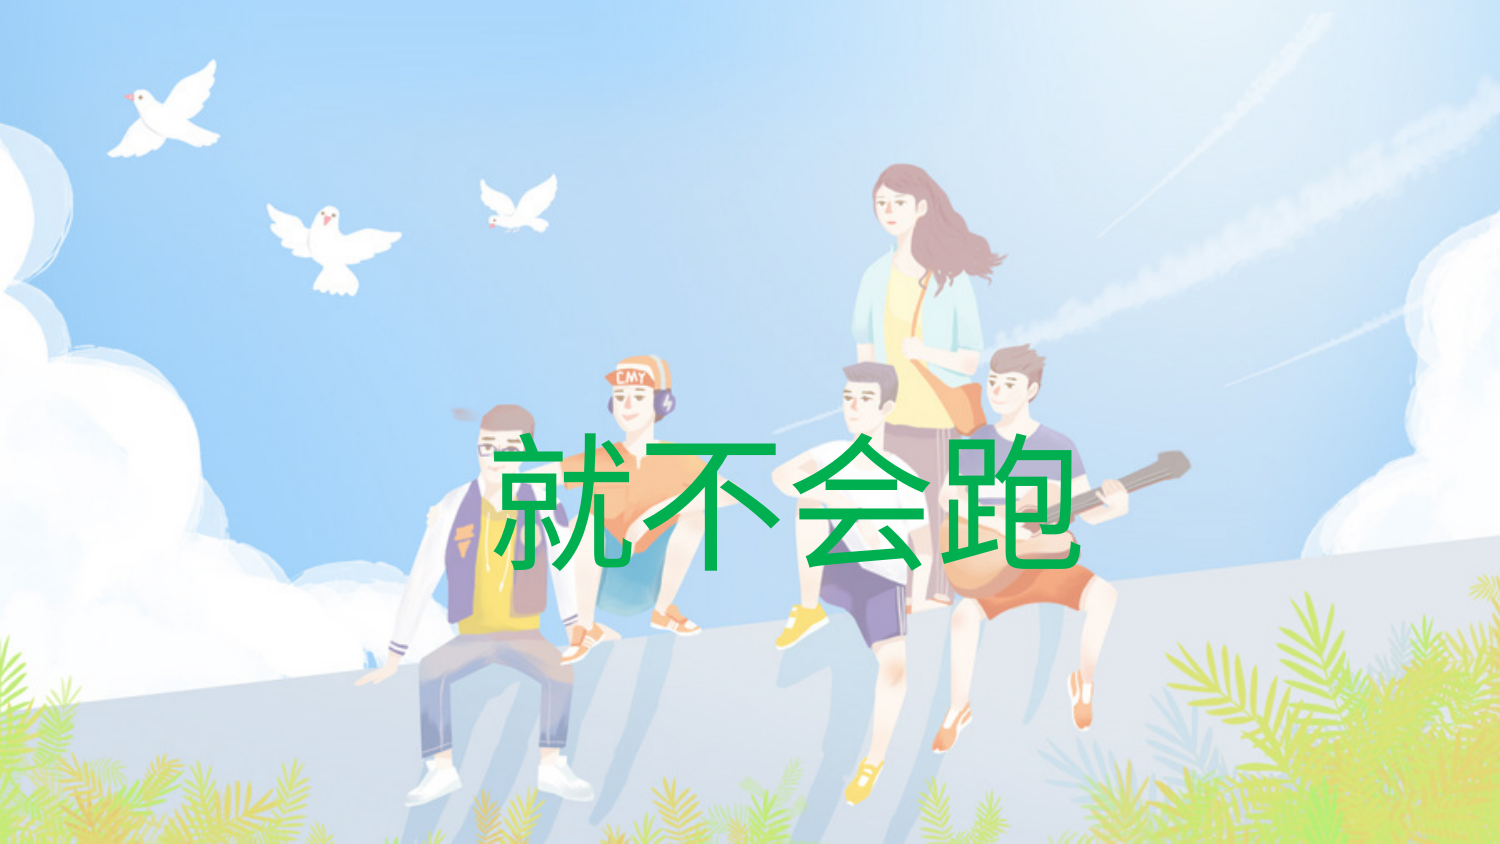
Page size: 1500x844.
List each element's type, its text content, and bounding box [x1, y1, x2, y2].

text_box 就不会跑 [475, 404, 1379, 596]
picture [0, 0, 1500, 844]
